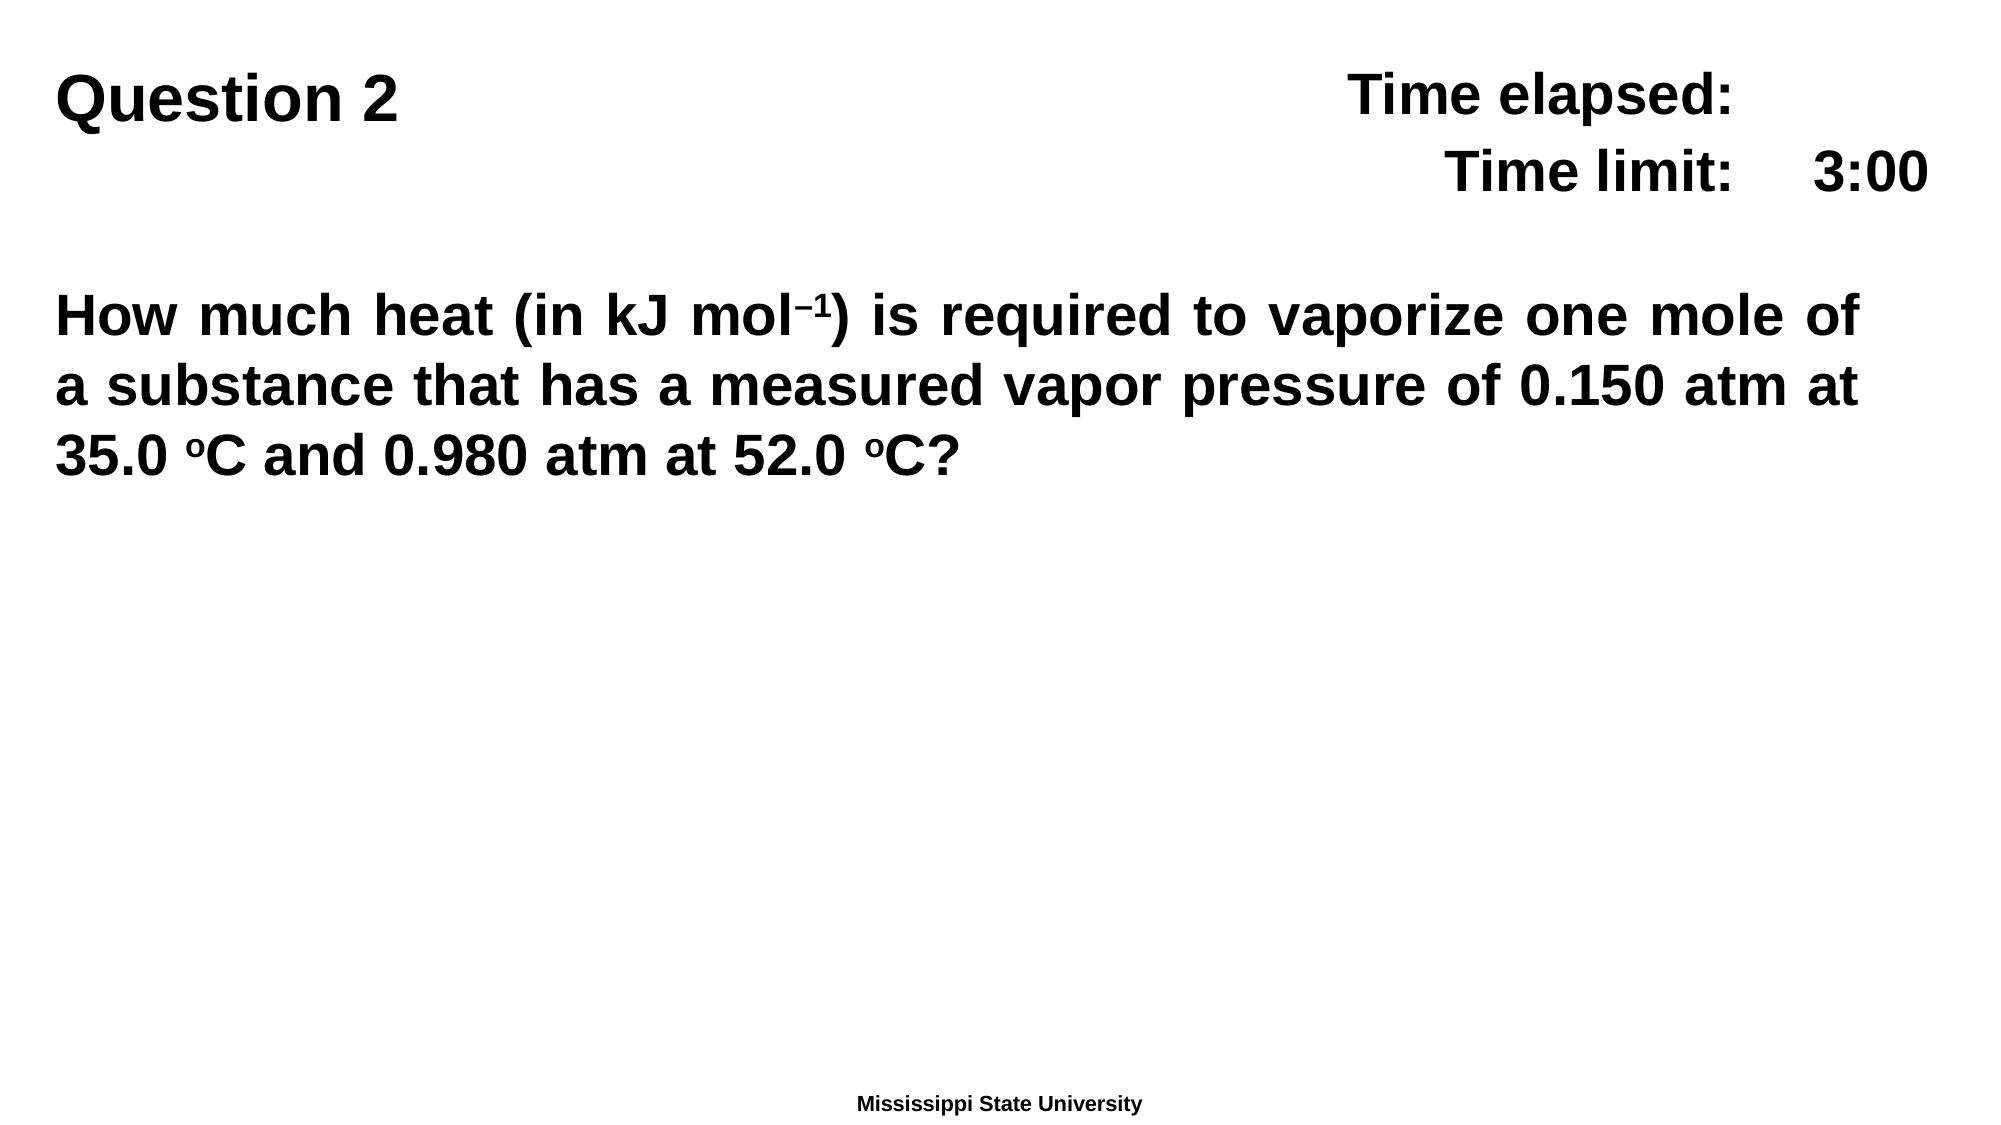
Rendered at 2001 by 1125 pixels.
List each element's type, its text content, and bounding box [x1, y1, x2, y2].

text_box Mississippi State University [769, 1082, 1231, 1123]
text_box Time limit: [1412, 134, 1687, 211]
text_box How much heat (in kJ mol–1) is required to vaporize one mole of a substance that has a measured vapor pressure of 0.150 atm at 35.0 oC and 0.980 atm at 52.0 oC? [40, 269, 1877, 495]
text_box Question 2 [40, 47, 467, 143]
text_box Time elapsed: [1324, 48, 1751, 134]
text_box 3:00 [1687, 126, 1946, 211]
